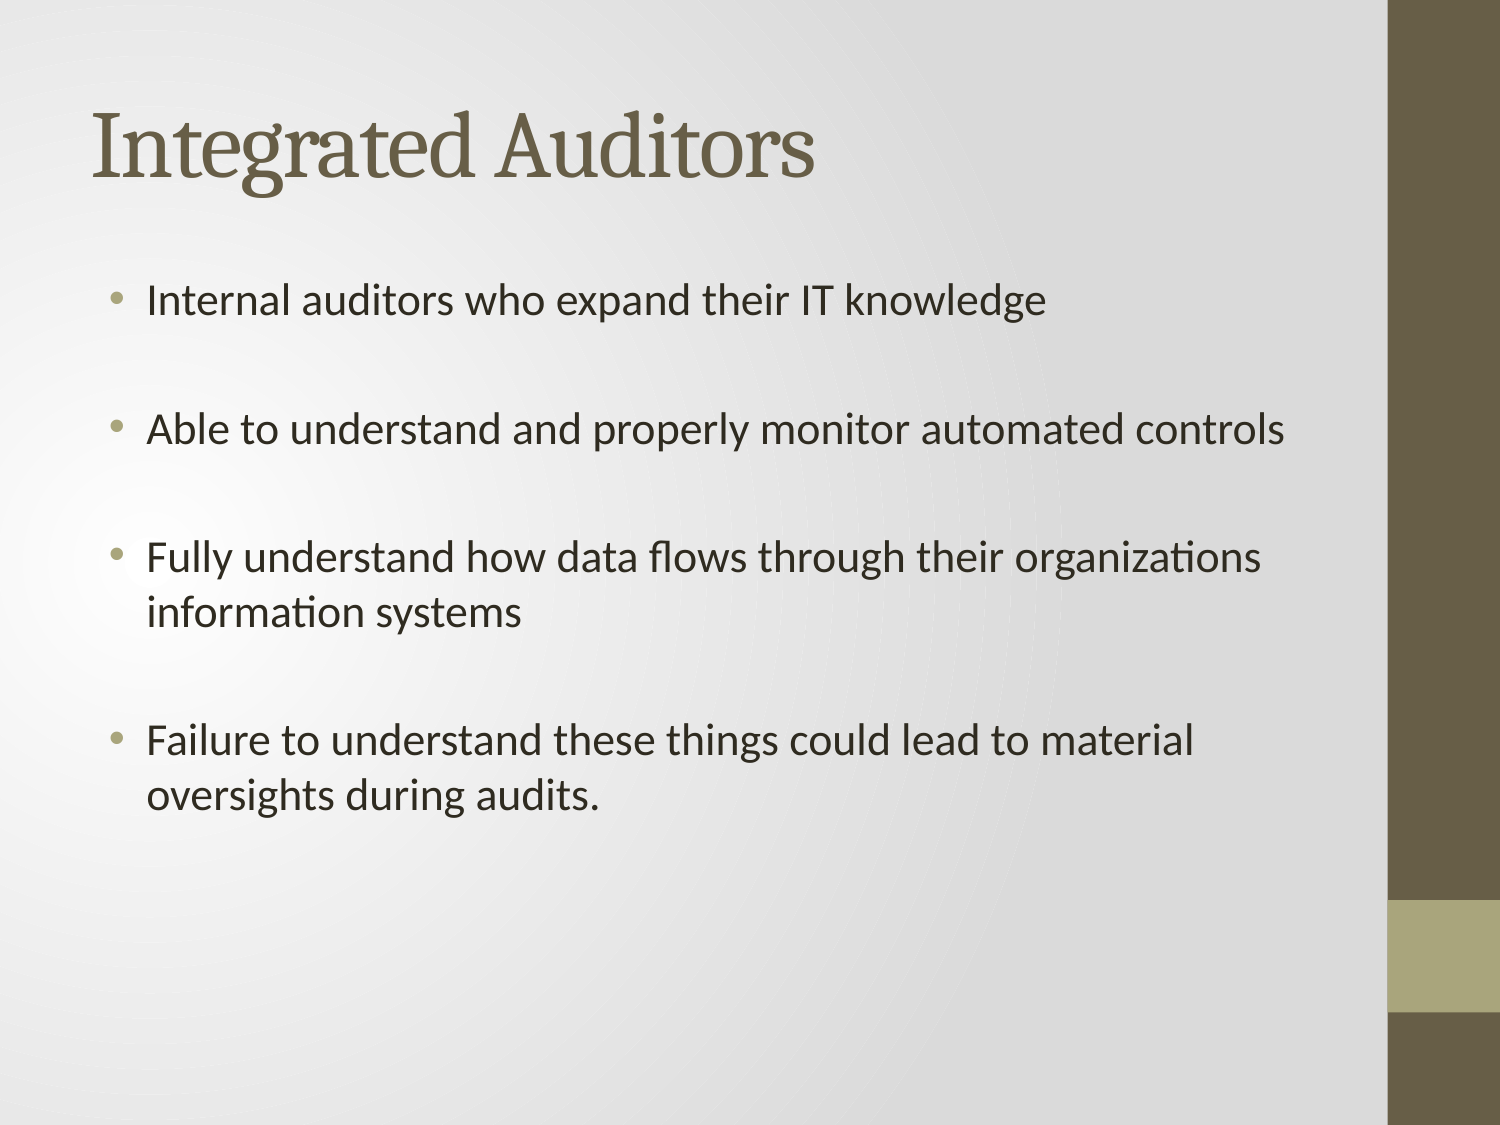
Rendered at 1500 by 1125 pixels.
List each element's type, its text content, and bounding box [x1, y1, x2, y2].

title Integrated Auditors [75, 45, 1325, 233]
list Internal auditors who expand their IT knowledge Able to understand and properly monitor automated controls Fully understand how data flows through their organizations information systems Failure to understand these things could lead to material oversights during audits. [75, 262, 1325, 1050]
